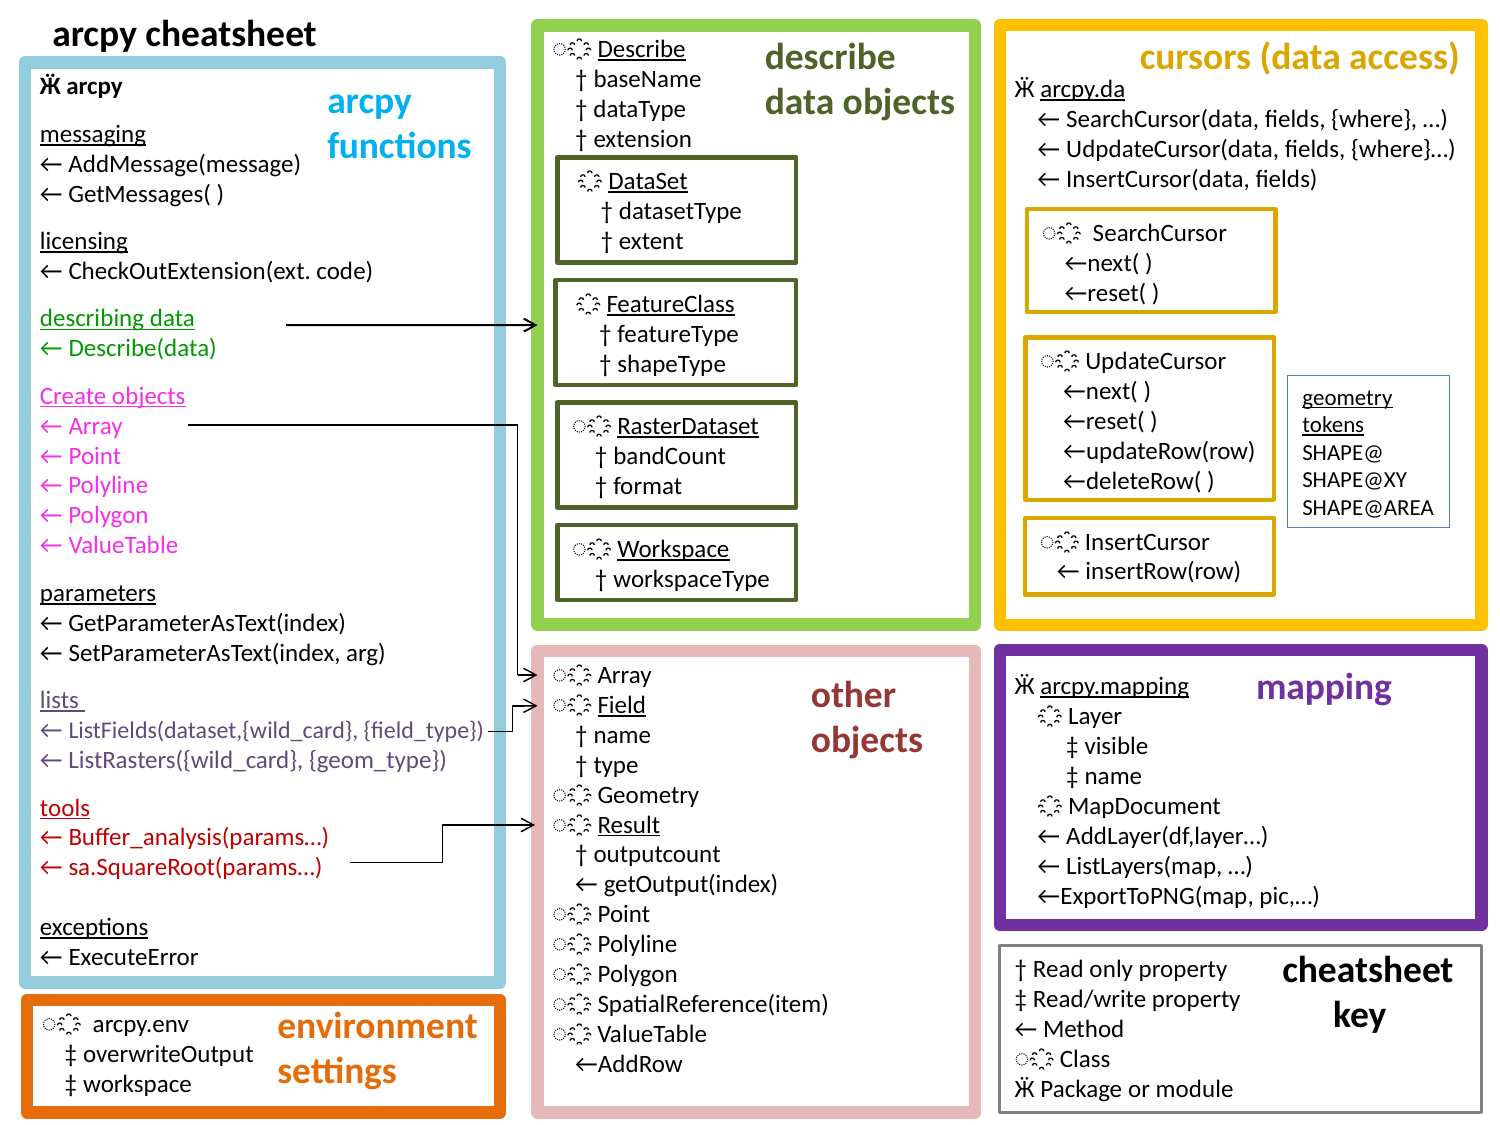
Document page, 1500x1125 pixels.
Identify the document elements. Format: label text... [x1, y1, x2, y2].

text_box ҈ Workspace † workspaceType [555, 523, 798, 602]
text_box ҈ RasterDataset † bandCount † format [555, 400, 798, 510]
text_box ҈ DataSet † datasetType † extent [555, 155, 798, 265]
text_box Ӝ arcpy.da ← SearchCursor(data, fields, {where}, …) ← UdpdateCursor(data, fields, {where}…) ← InsertCursor(data, fields) [998, 23, 1484, 627]
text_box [999, 649, 1482, 926]
text_box environment settings [262, 993, 512, 1099]
text_box arcpy cheatsheet [37, 1, 575, 62]
text_box cursors (data access) [1125, 24, 1500, 85]
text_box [487, 705, 538, 732]
text_box ҈ FeatureClass † featureType † shapeType [554, 278, 798, 387]
text_box geometry tokens SHAPE@ SHAPE@XY SHAPE@AREA [1287, 375, 1450, 528]
text_box ҈ UpdateCursor ←next( ) ←reset( ) ←updateRow(row) ←deleteRow( ) [1023, 335, 1276, 502]
text_box ҈ arcpy.env ‡ overwriteOutput ‡ workspace [25, 998, 502, 1115]
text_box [537, 650, 1038, 1113]
text_box cheatsheet key [1267, 937, 1488, 1043]
text_box arcpy functions [312, 68, 513, 174]
text_box ҈ Describe † baseName † dataType † extension [535, 23, 977, 627]
text_box ҈ SearchCursor ←next( ) ←reset( ) [1025, 207, 1278, 314]
text_box Ӝ arcpy messaging ← AddMessage(message) ← GetMessages( ) licensing ← CheckOutExtension(ext. code) describing data ← Describe(data) Create objects ← Array ← Point ← Polyline ← Polygon ← ValueTable parameters ← GetParameterAsText(index) ← SetParameterAsText(index, arg) lists ← ListFields(dataset,{wild_card}, {field_type}) ← ListRasters({wild_card}, {geom_type}) tools ← Buffer_analysis(params…) ← sa.SquareRoot(params…) exceptions ← ExecuteError [23, 60, 502, 985]
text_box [349, 824, 536, 863]
text_box ҈ InsertCursor ← insertRow(row) [1023, 516, 1276, 597]
text_box † Read only property ‡ Read/write property ← Method ҈ Class Ӝ Package or module [1040, 943, 1484, 1115]
text_box describe data objects [749, 24, 971, 130]
